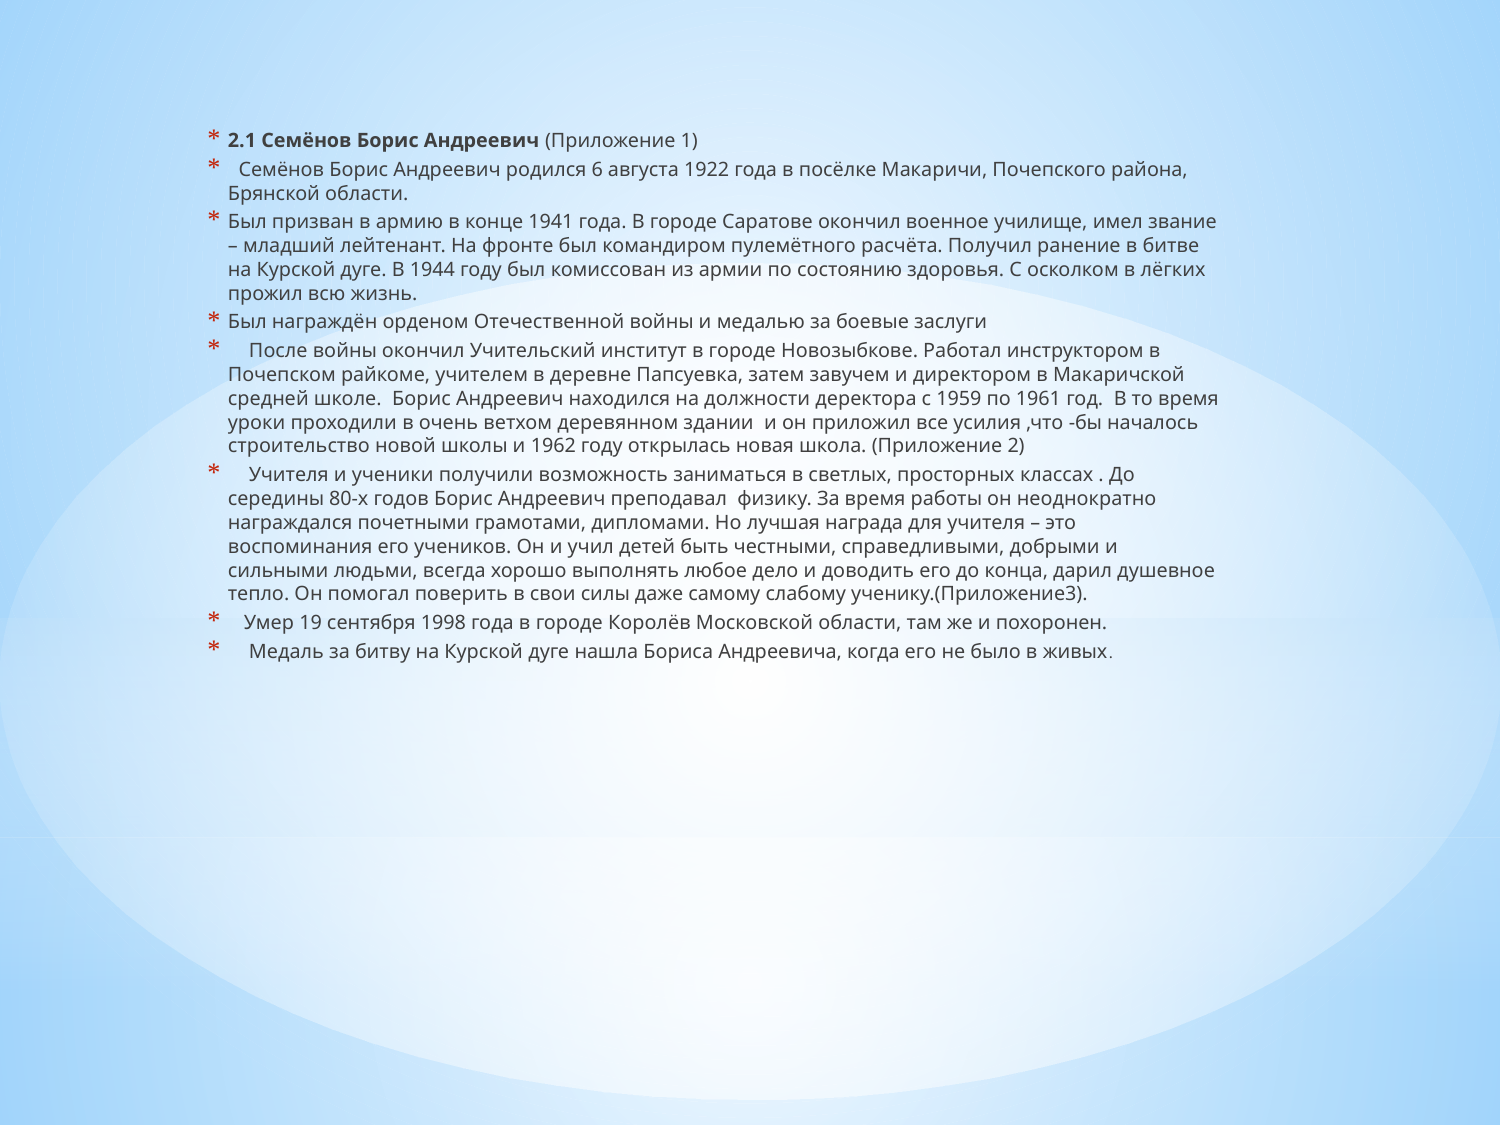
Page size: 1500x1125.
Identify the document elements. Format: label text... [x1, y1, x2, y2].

list 2.1 Семёнов Борис Андреевич (Приложение 1) Семёнов Борис Андреевич родился 6 августа 1922 года в посёлке Макаричи, Почепского района, Брянской области. Был призван в армию в конце 1941 года. В городе Саратове окончил военное училище, имел звание – младший лейтенант. На фронте был командиром пулемётного расчёта. Получил ранение в битве на Курской дуге. В 1944 году был комиссован из армии по состоянию здоровья. С осколком в лёгких прожил всю жизнь. Был награждён орденом Отечественной войны и медалью за боевые заслуги После войны окончил Учительский институт в городе Новозыбкове. Работал инструктором в Почепском райкоме, учителем в деревне Папсуевка, затем завучем и директором в Макаричской средней школе. Борис Андреевич находился на должности деректора с 1959 по 1961 год. В то время уроки проходили в очень ветхом деревянном здании и он приложил все усилия ,что -бы началось строительство новой школы и 1962 году открылась новая школа. (Приложение 2) Учителя и ученики получили возможность заниматься в светлых, просторных классах . До середины 80-х годов Борис Андреевич преподавал физику. За время работы он неоднократно награждался почетными грамотами, дипломами. Но лучшая награда для учителя – это воспоминания его учеников. Он и учил детей быть честными, справедливыми, добрыми и сильными людьми, всегда хорошо выполнять любое дело и доводить его до конца, дарил душевное тепло. Он помогал поверить в свои силы даже самому слабому ученику.(Приложение3). Умер 19 сентября 1998 года в городе Королёв Московской области, там же и похоронен. Медаль за битву на Курской дуге нашла Бориса Андреевича, когда его не было в живых. [187, 120, 1238, 690]
